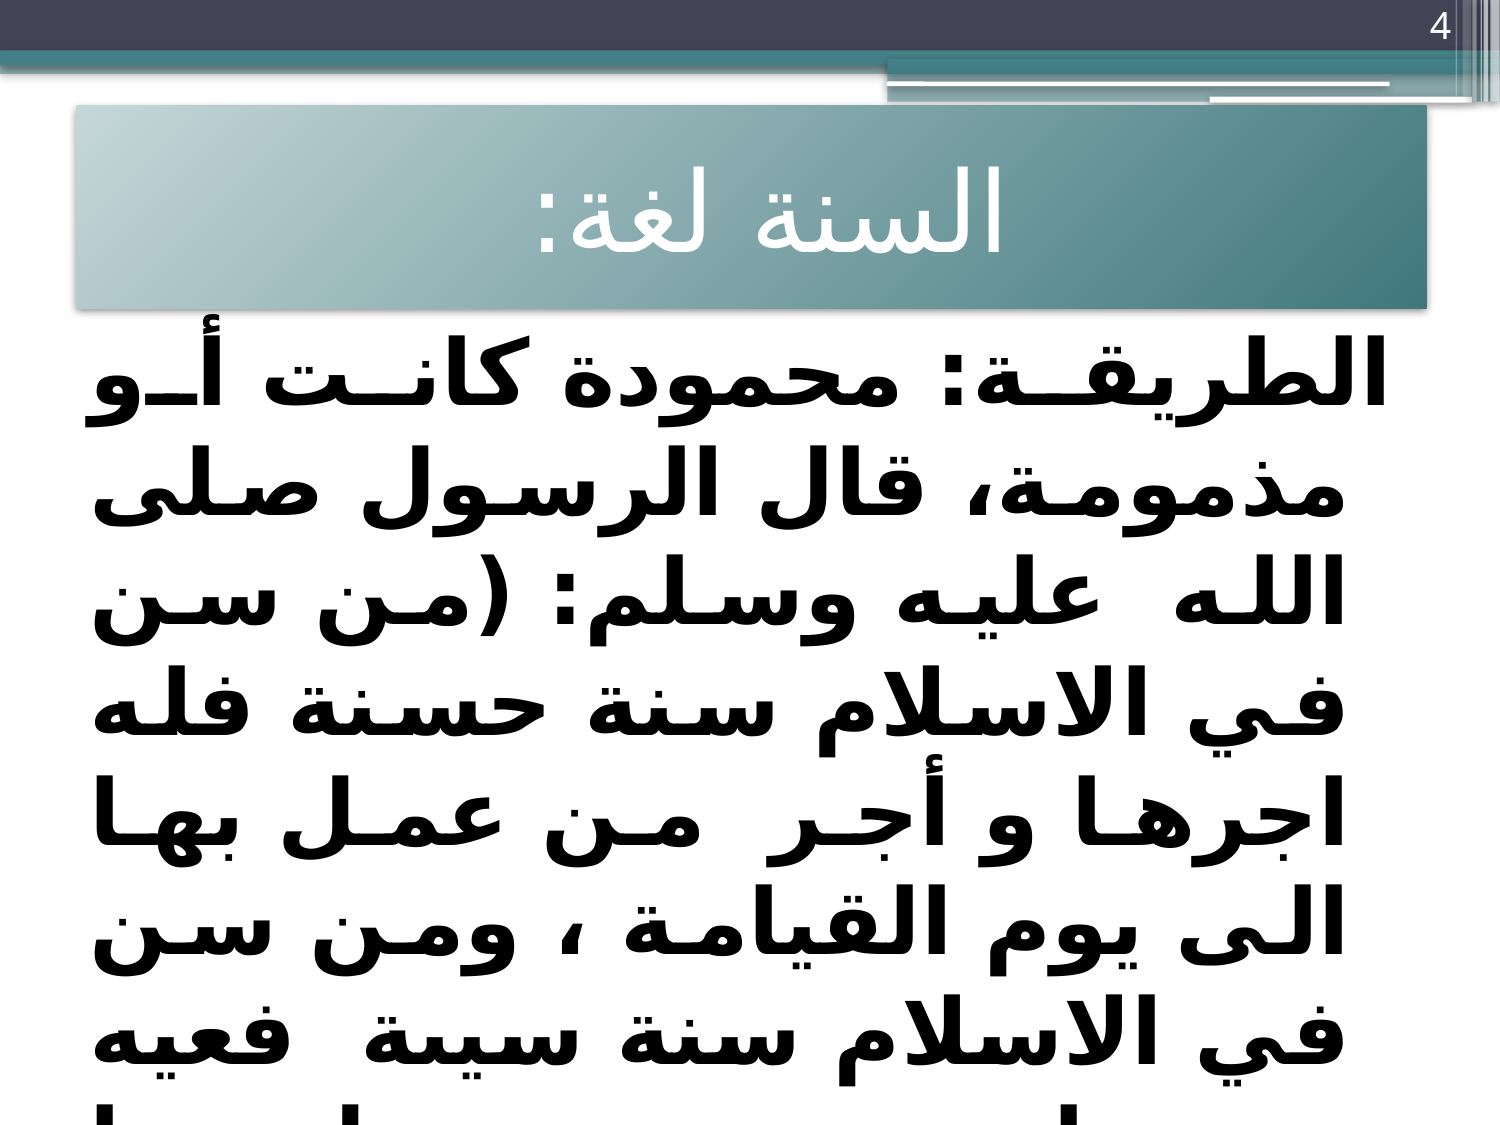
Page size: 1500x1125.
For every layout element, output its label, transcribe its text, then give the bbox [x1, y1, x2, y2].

list الطريقة: محمودة كانت أو مذمومة، قال الرسول صلى الله عليه وسلم: (من سن في الاسلام سنة حسنة فله اجرها و أجر من عمل بها الى يوم القيامة ، ومن سن في الاسلام سنة سيىة فعيه وزرها و وزر من عمل بها الى يوم القيامة ). [75, 306, 1425, 1125]
slide_number 4 [1341, 0, 1466, 61]
footer وفاء بنت محمد العيسى [862, 100, 1080, 176]
title السنة لغة: [76, 105, 1427, 309]
